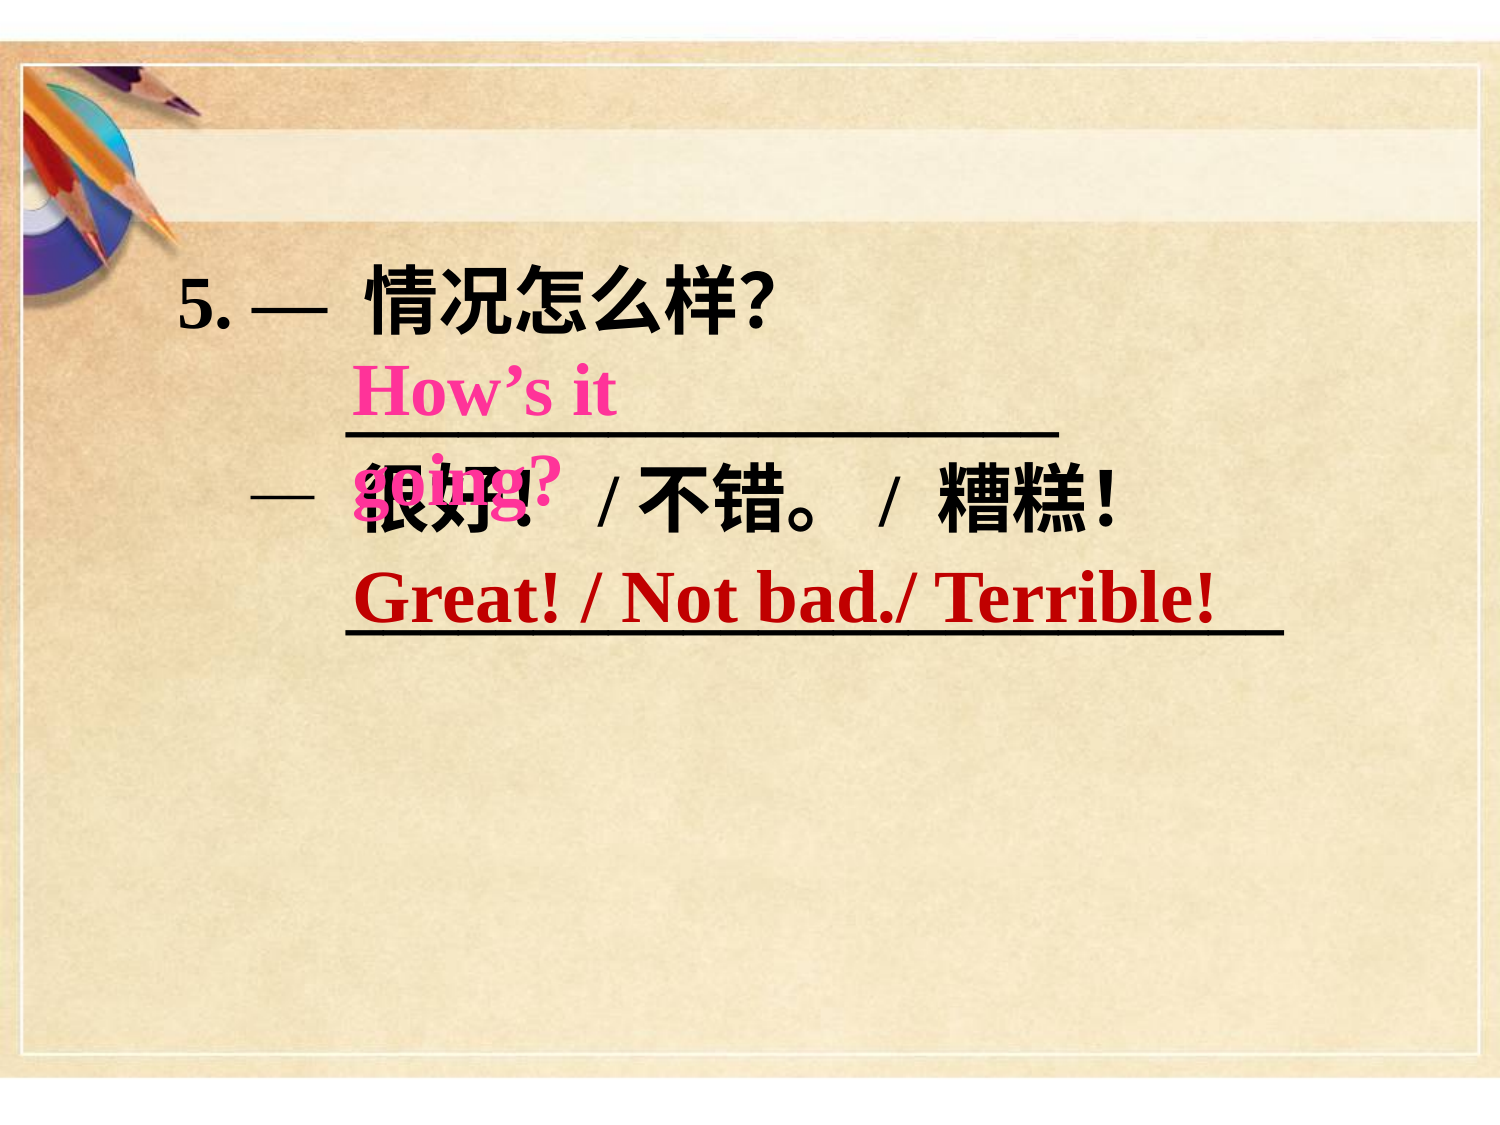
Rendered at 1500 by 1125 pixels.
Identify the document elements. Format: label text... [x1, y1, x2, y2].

text_box 5. — 情况怎么样？ ___________________ — 很好！/不错。/ 糟糕！ _________________________ [162, 237, 1363, 649]
text_box Great! / Not bad./ Terrible! [337, 540, 1388, 646]
text_box How’s it going? [337, 333, 838, 528]
picture [0, 0, 1500, 1125]
